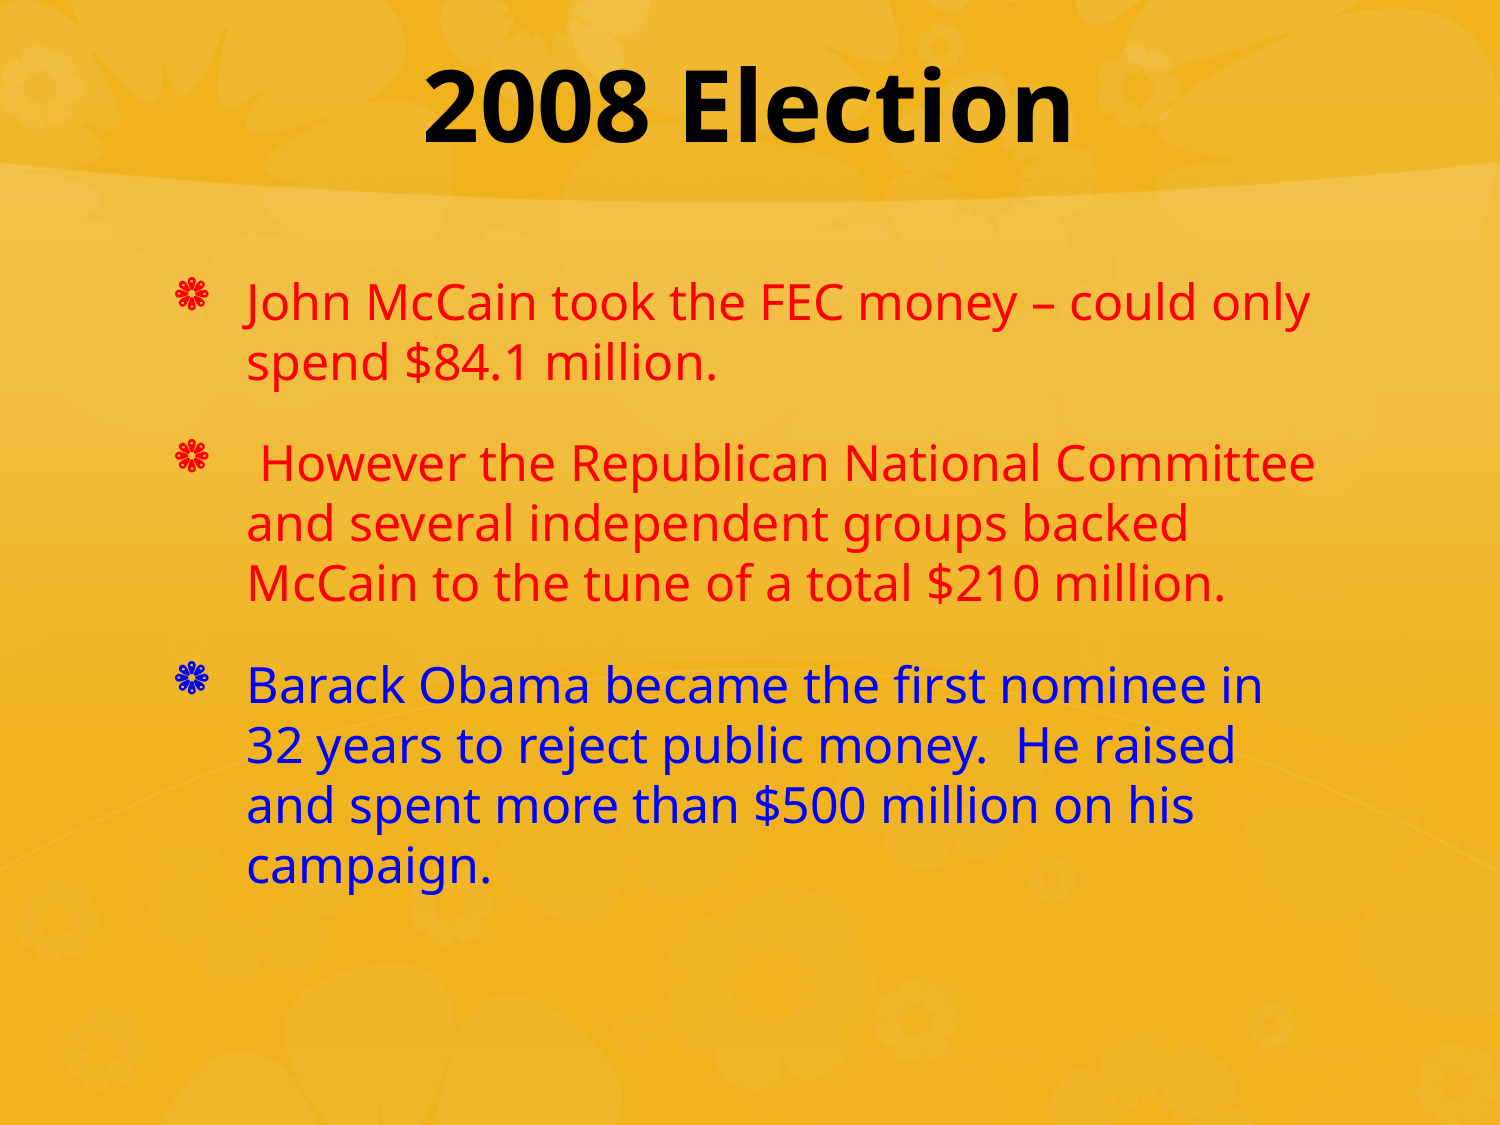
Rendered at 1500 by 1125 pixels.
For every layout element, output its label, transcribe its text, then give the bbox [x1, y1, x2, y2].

title 2008 Election [127, 14, 1372, 203]
list John McCain took the FEC money – could only spend $84.1 million. However the Republican National Committee and several independent groups backed McCain to the tune of a total $210 million. Barack Obama became the first nominee in 32 years to reject public money. He raised and spent more than $500 million on his campaign. [156, 262, 1344, 967]
picture [0, 0, 1500, 1125]
